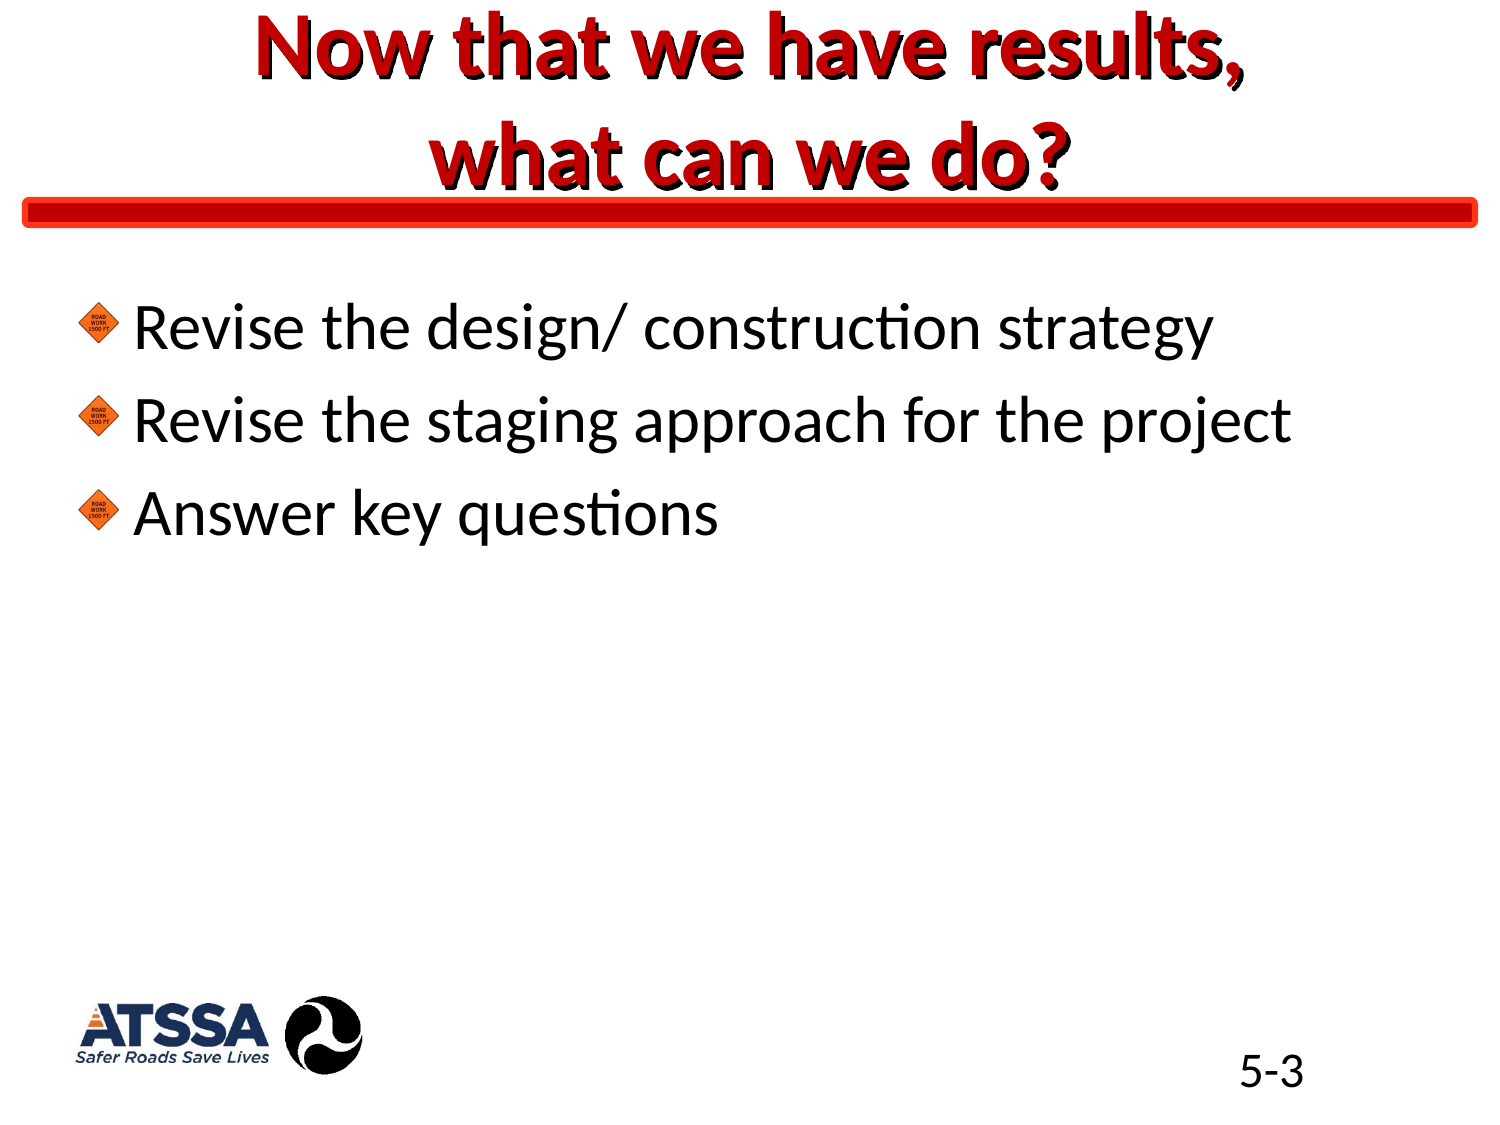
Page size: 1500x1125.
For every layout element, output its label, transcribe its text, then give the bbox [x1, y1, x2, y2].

list Revise the design/ construction strategy Revise the staging approach for the project Answer key questions [62, 274, 1351, 938]
picture [276, 989, 370, 1077]
title Now that we have results, what can we do? [0, 0, 1500, 188]
picture [77, 488, 120, 531]
picture [77, 301, 120, 344]
picture [75, 1003, 269, 1063]
picture [77, 394, 120, 437]
